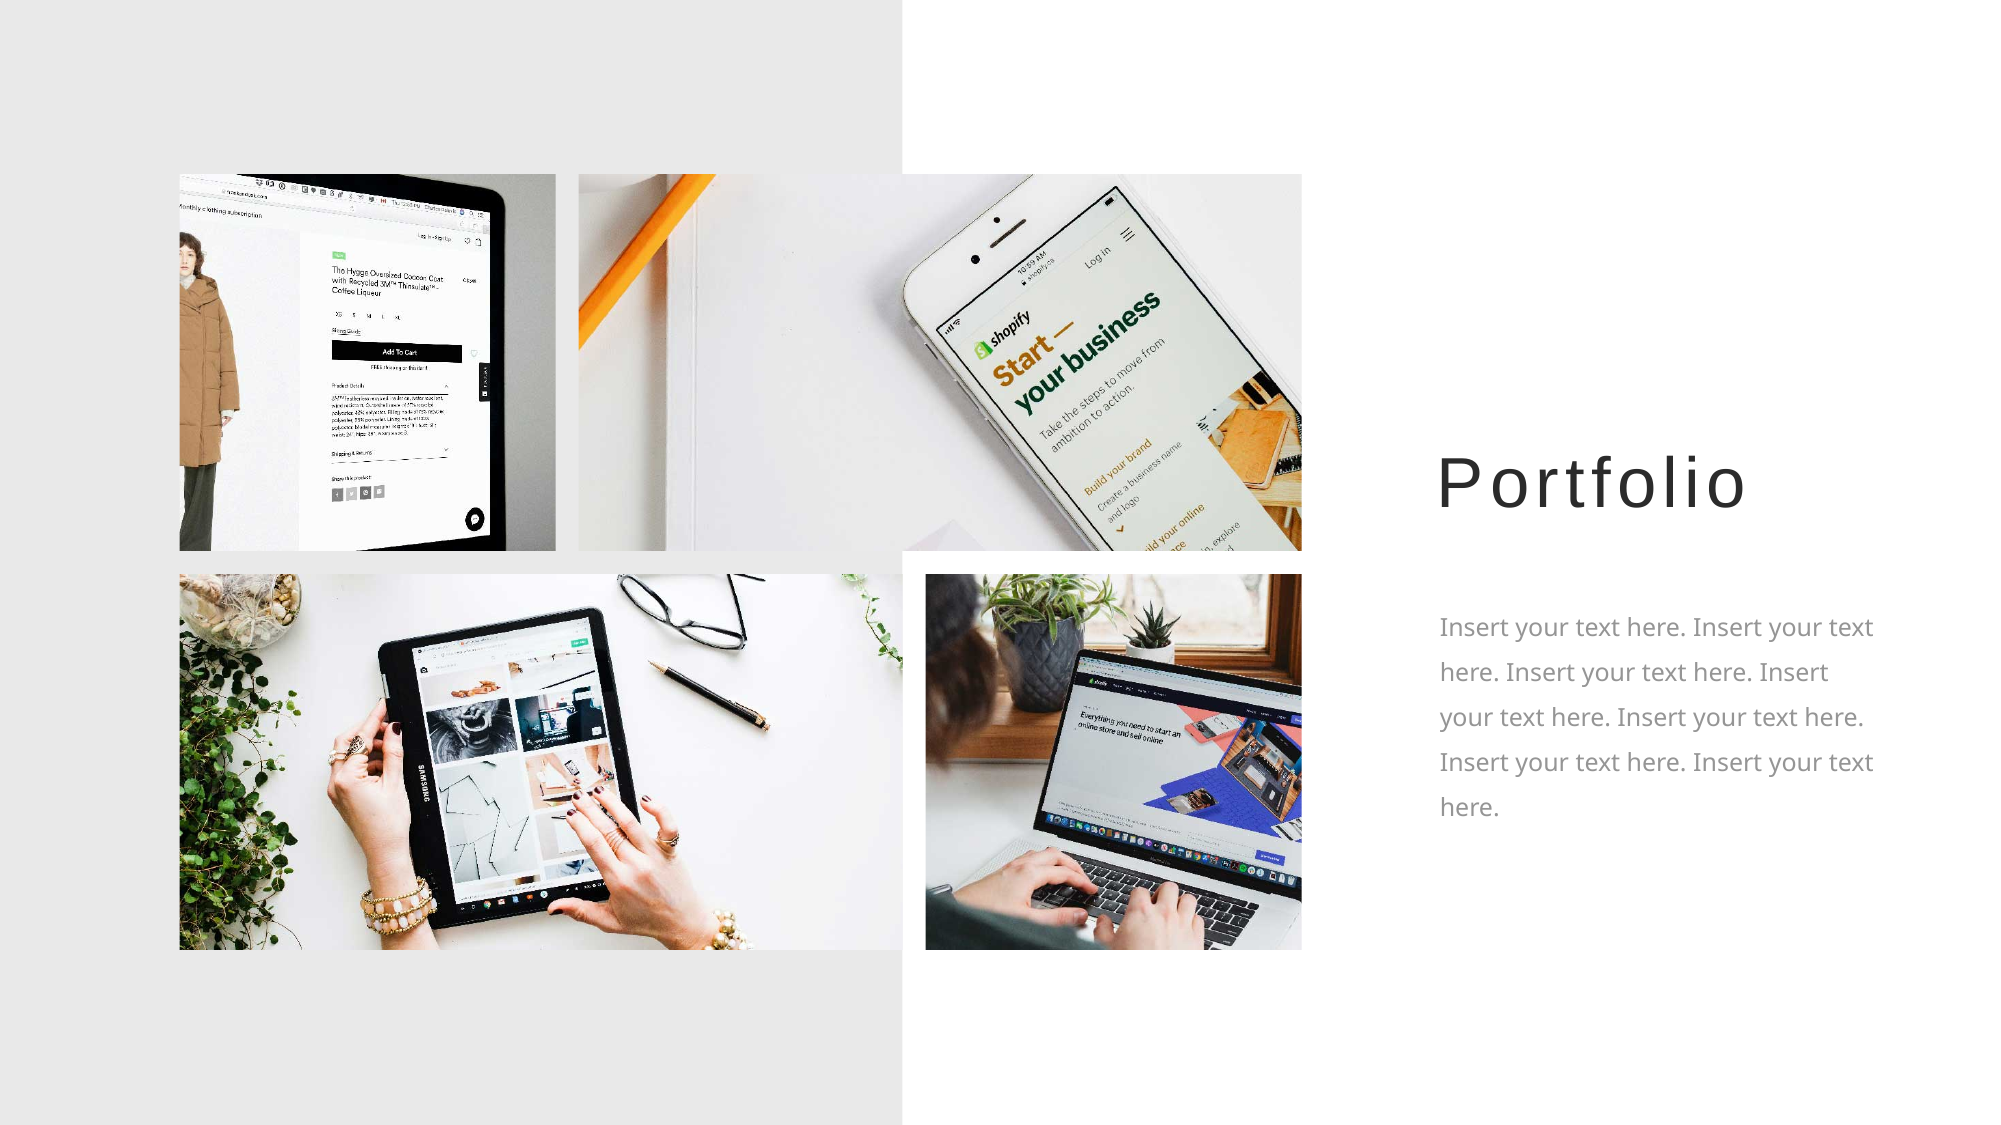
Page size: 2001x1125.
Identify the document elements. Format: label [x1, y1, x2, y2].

picture [578, 174, 1302, 551]
picture [925, 573, 1302, 950]
picture [179, 174, 556, 551]
text_box [1421, 429, 1891, 828]
picture [179, 573, 903, 950]
